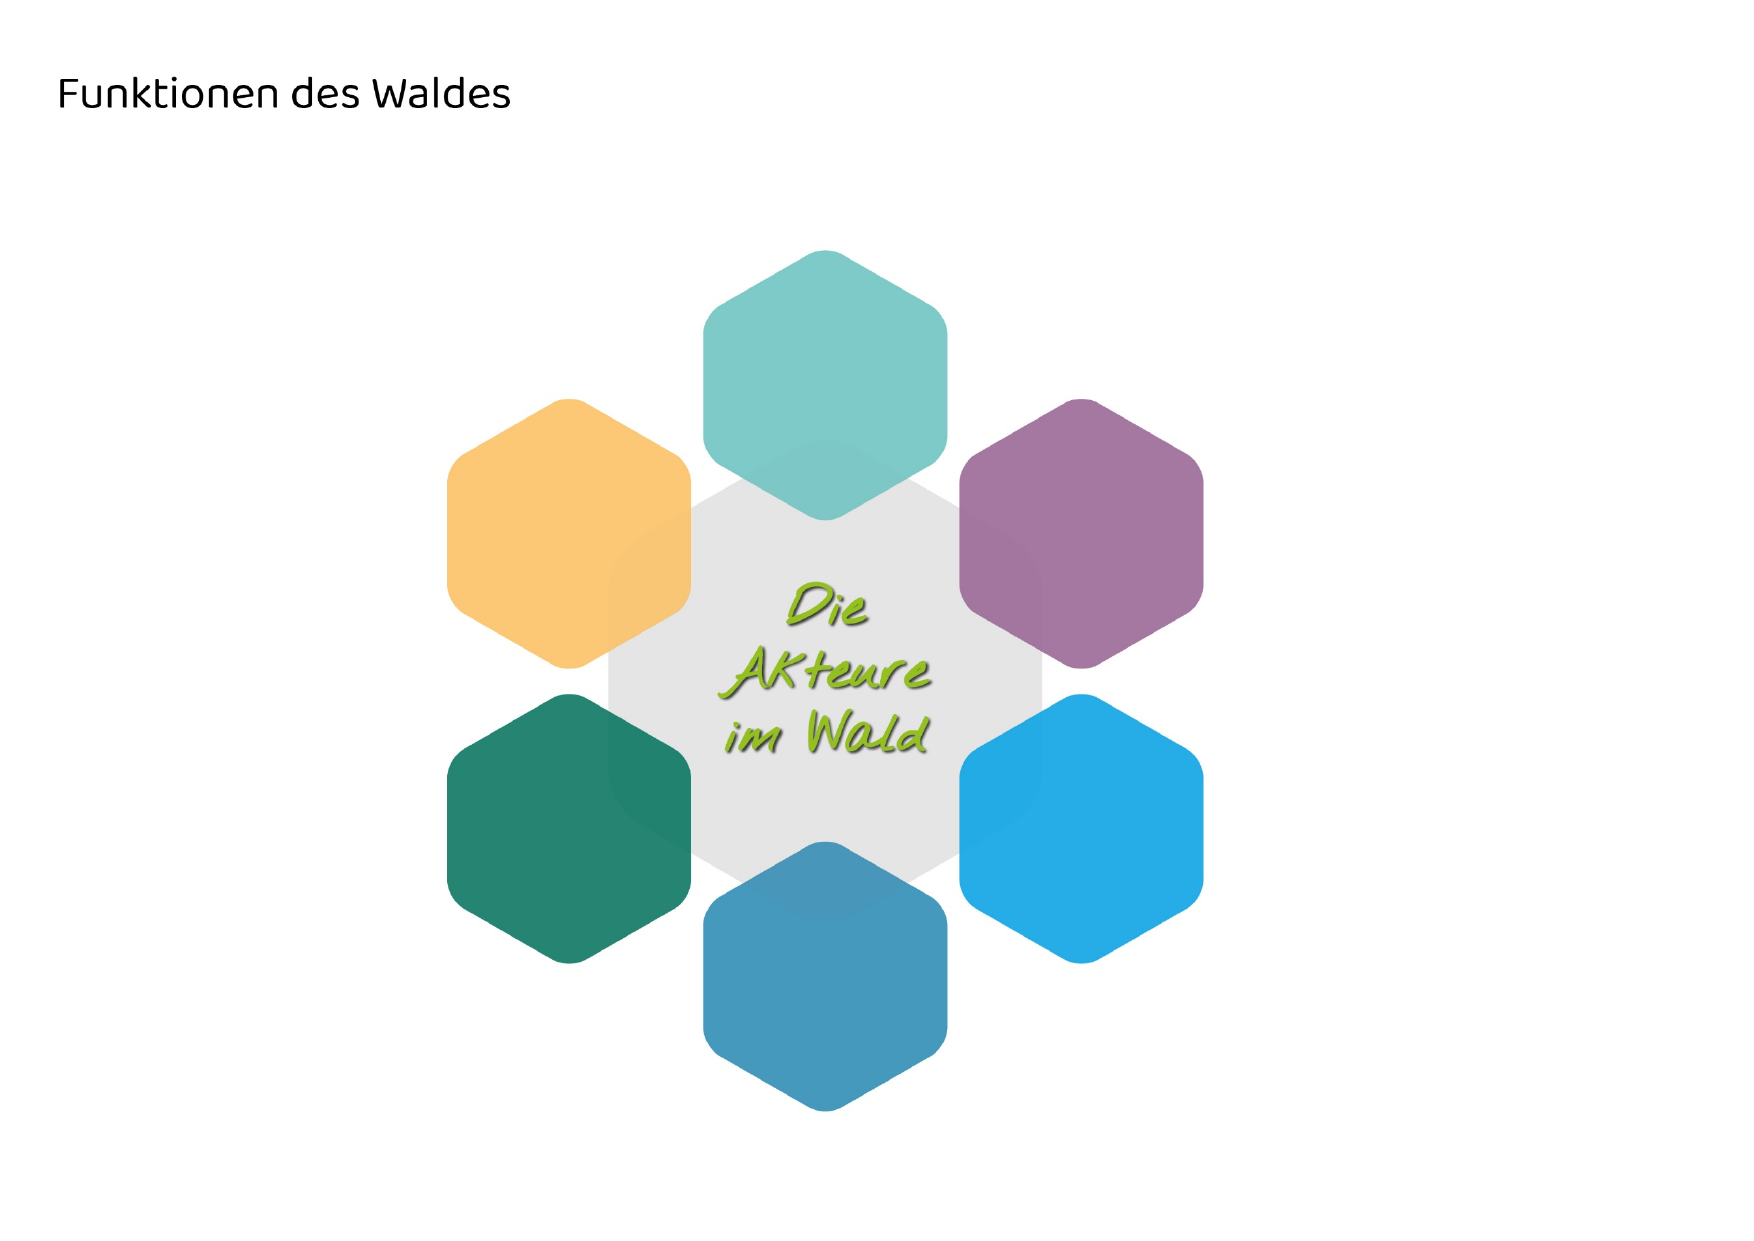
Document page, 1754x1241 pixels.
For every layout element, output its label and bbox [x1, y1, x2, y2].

picture [0, 0, 1650, 1167]
